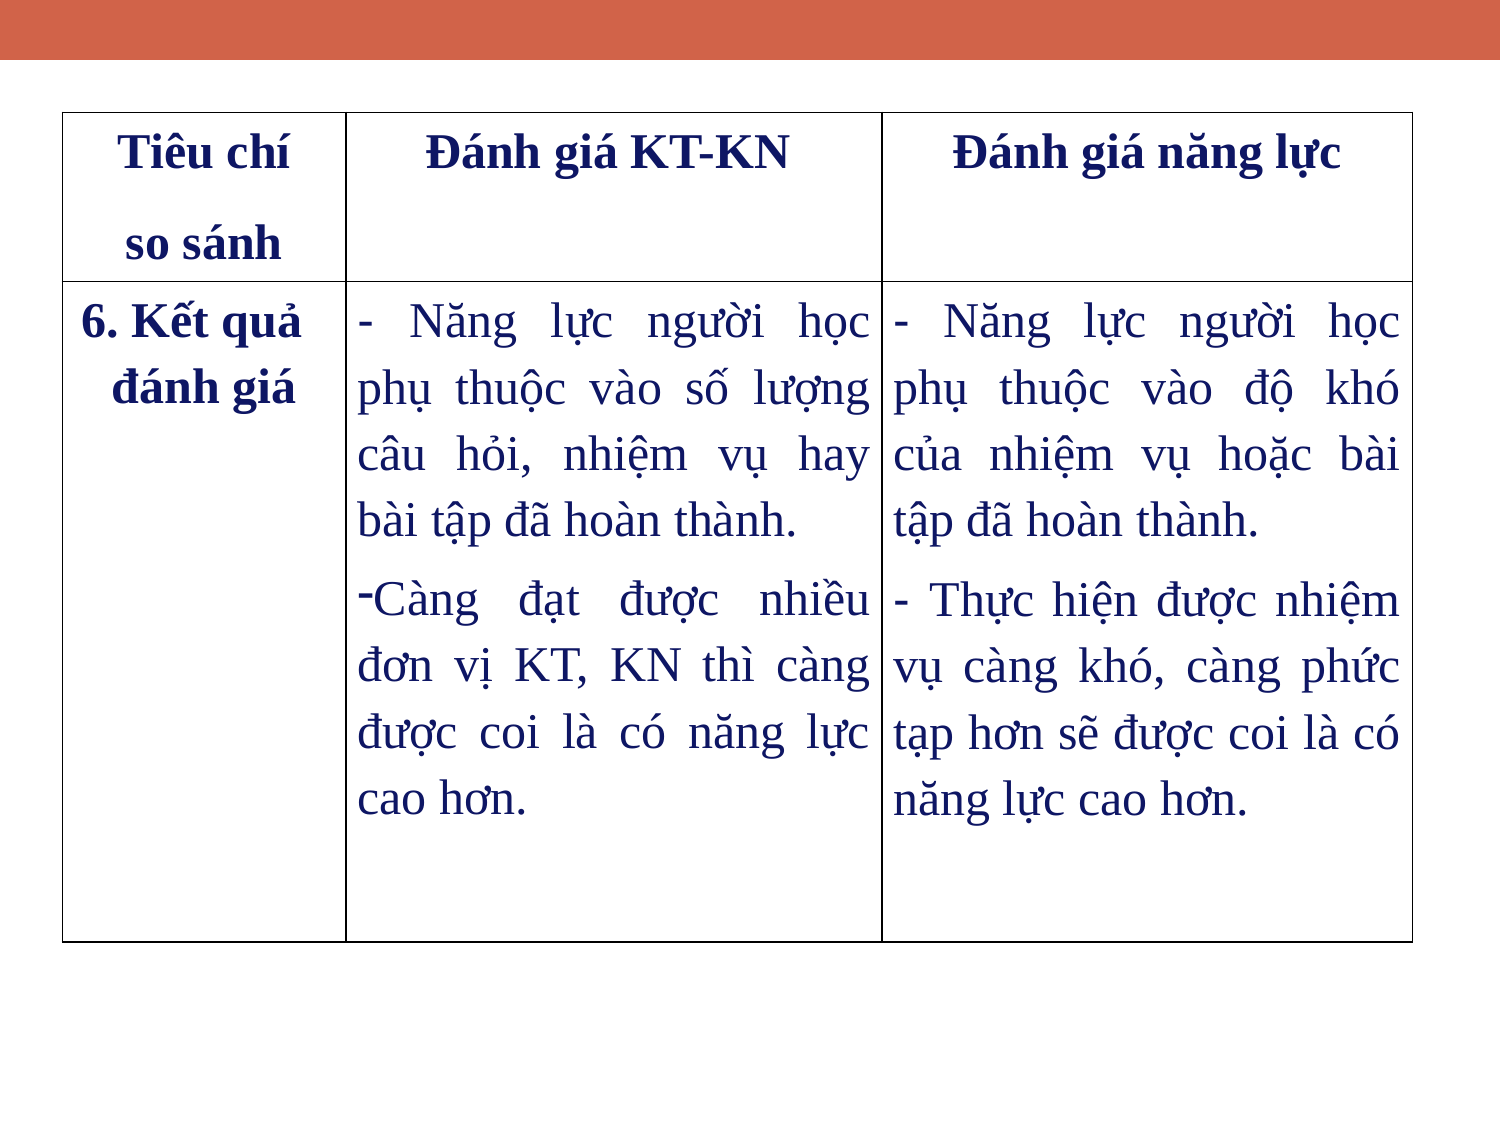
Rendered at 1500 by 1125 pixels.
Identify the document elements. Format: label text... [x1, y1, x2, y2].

table_header Tiêu chí so sánh [63, 113, 345, 281]
table_cell - Năng lực người học phụ thuộc vào độ khó của nhiệm vụ hoặc bài tập đã hoàn thành. - Thực hiện được nhiệm vụ càng khó, càng phức tạp hơn sẽ được coi là có năng lực cao hơn. [883, 282, 1412, 941]
table_cell - Năng lực người học phụ thuộc vào số lượng câu hỏi, nhiệm vụ hay bài tập đã hoàn thành. Càng đạt được nhiều đơn vị KT, KN thì càng được coi là có năng lực cao hơn. [347, 282, 881, 941]
table_header Đánh giá năng lực [883, 113, 1412, 281]
table_cell 6. Kết quả đánh giá [63, 282, 345, 941]
table_header Đánh giá KT-KN [347, 113, 881, 281]
